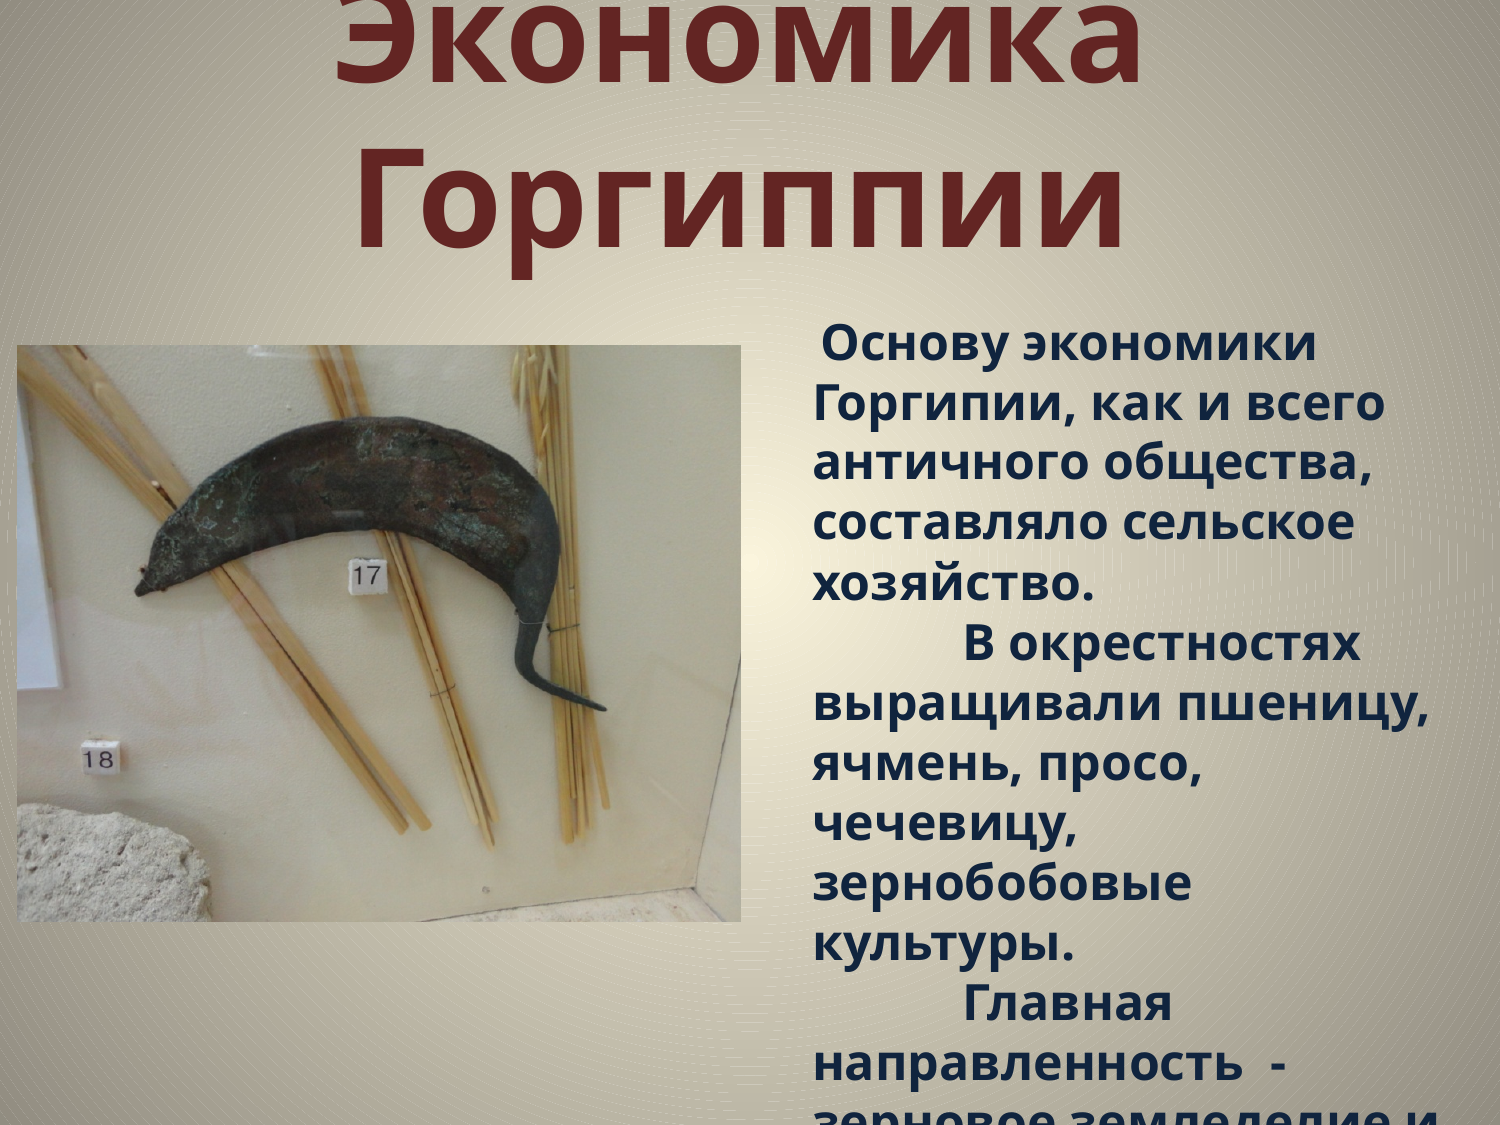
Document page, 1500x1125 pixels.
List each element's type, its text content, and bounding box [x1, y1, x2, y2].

text_box Основу экономики Горгипии, как и всего античного общества, составляло сельское хозяйство. В окрестностях выращивали пшеницу, ячмень, просо, чечевицу, зернобобовые культуры. Главная направленность - зерновое земледелие и виноградарство. Последнее заняло одно из ведущих мест в хозяйстве лишь в первые века нашей эры. Хлеб же выращивали еще в окрестностях раннего поселения. [797, 302, 1459, 1125]
picture [17, 344, 741, 922]
text_box Экономика Горгиппии [160, 0, 1321, 283]
